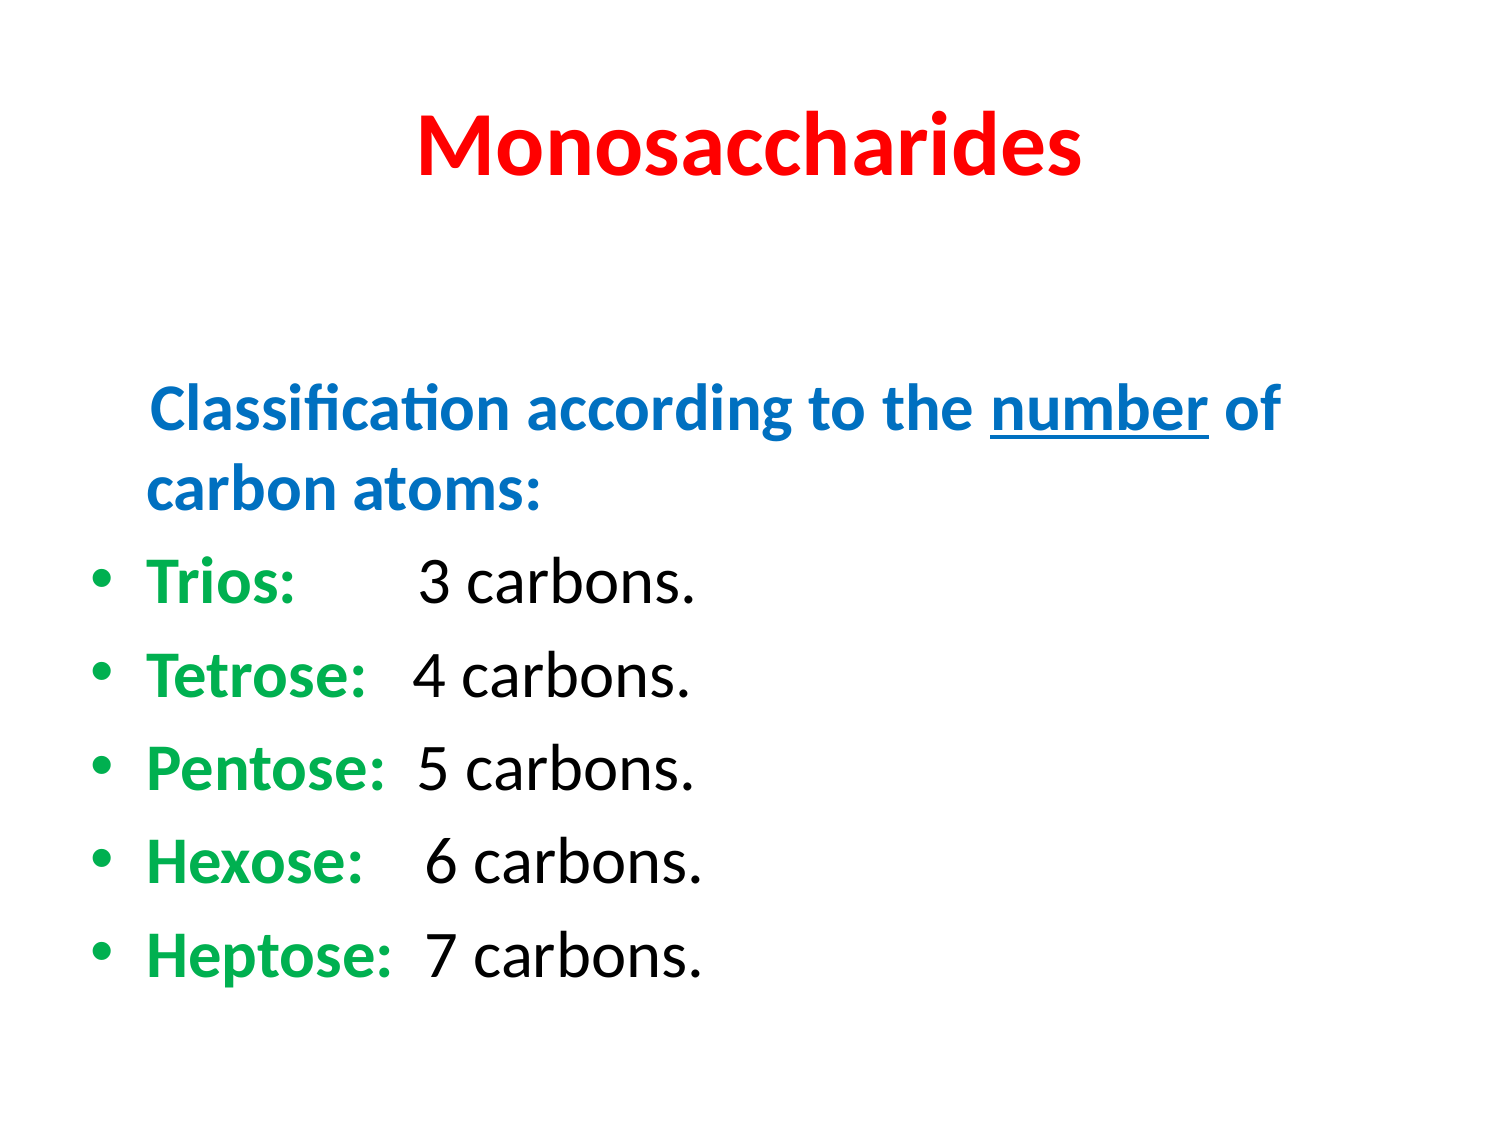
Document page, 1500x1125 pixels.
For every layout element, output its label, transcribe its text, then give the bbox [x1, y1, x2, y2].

title Monosaccharides [75, 45, 1425, 233]
list Classification according to the number of carbon atoms: Trios: 3 carbons. Tetrose: 4 carbons. Pentose: 5 carbons. Hexose: 6 carbons. Heptose: 7 carbons. [75, 262, 1425, 1067]
